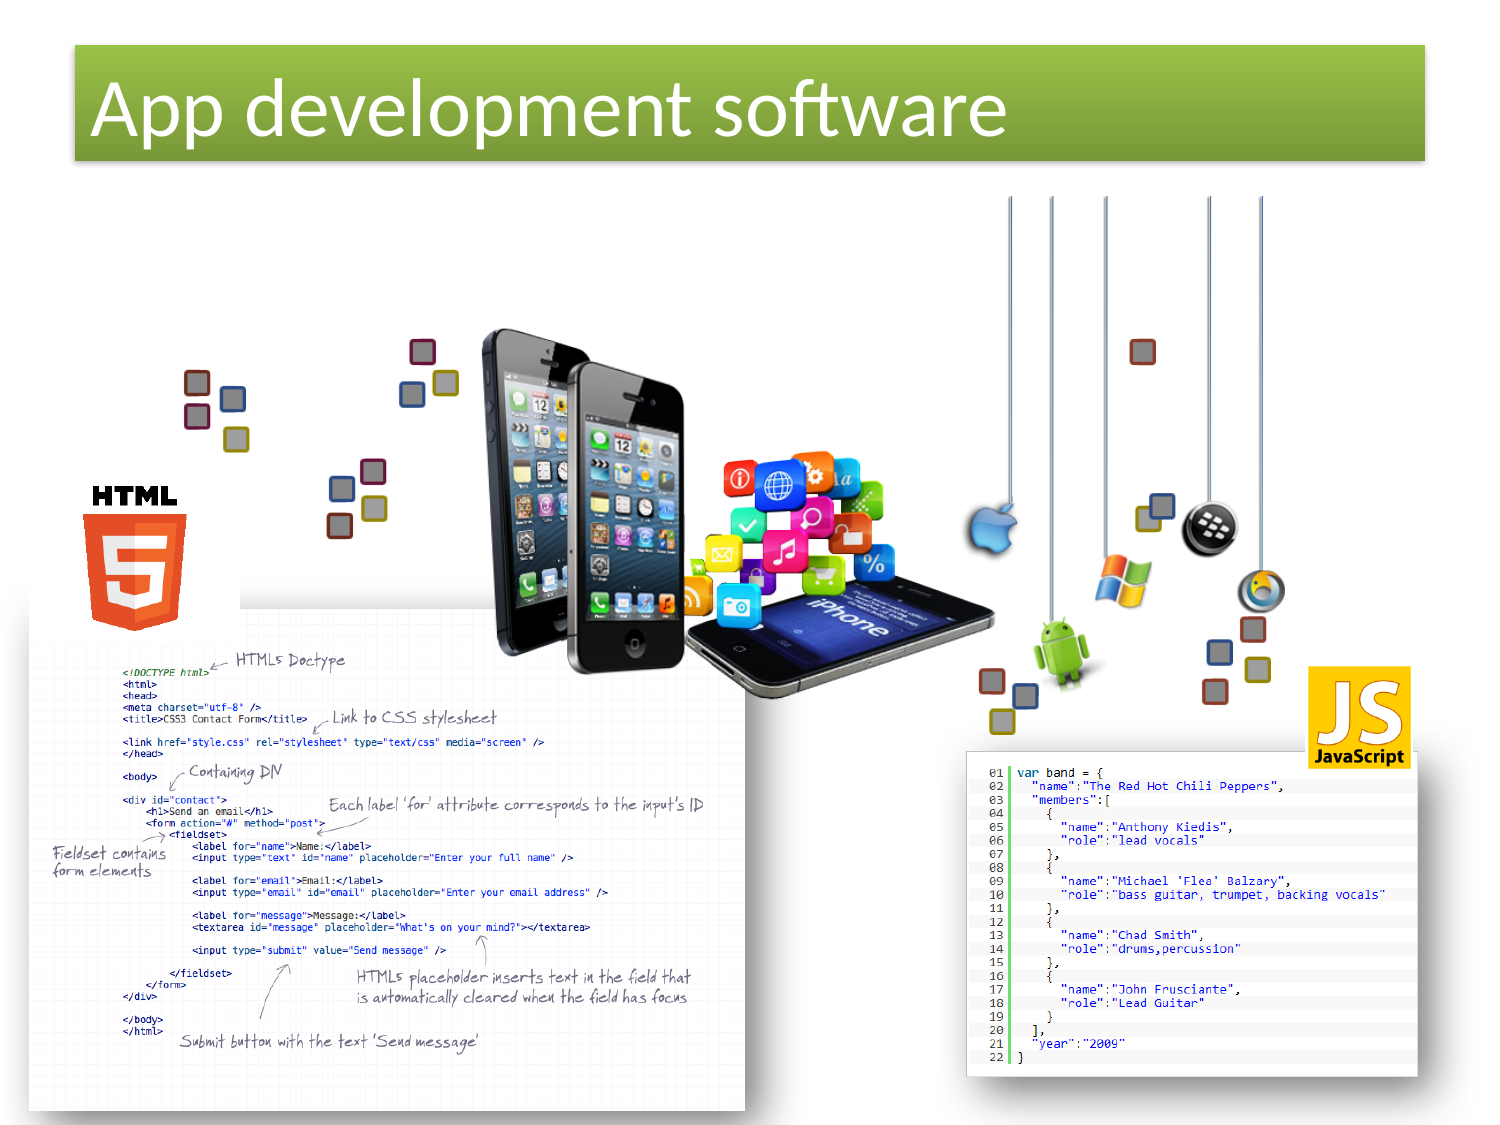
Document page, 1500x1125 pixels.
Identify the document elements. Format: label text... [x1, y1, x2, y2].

title App development software [75, 45, 1425, 161]
picture [966, 663, 1418, 1077]
picture [29, 195, 1285, 1112]
